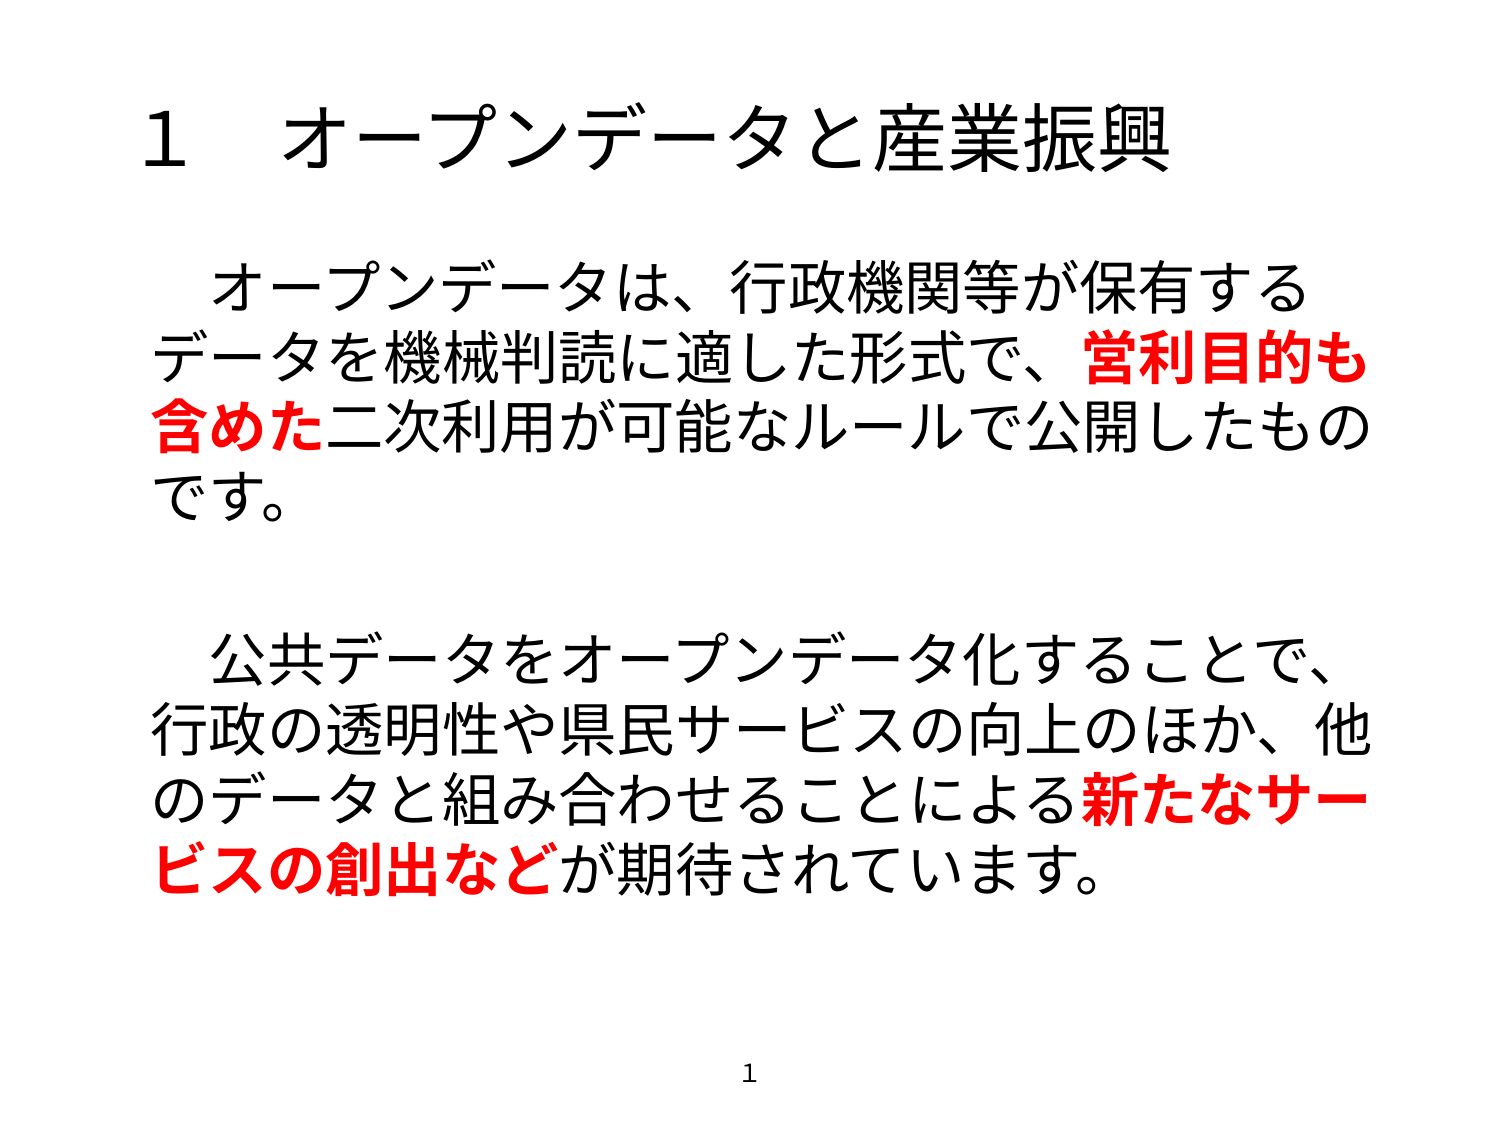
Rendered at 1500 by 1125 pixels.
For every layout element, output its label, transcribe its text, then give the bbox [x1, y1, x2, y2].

list オープンデータは、行政機関等が保有するデータを機械判読に適した形式で、営利目的も含めた二次利用が可能なルールで公開したものです。 公共データをオープンデータ化することで、行政の透明性や県民サービスの向上のほか、他のデータと組み合わせることによる新たなサービスの創出などが期待されています。 [135, 243, 1436, 929]
title １ オープンデータと産業振興 [112, 42, 1260, 231]
footer １ [512, 1042, 988, 1103]
